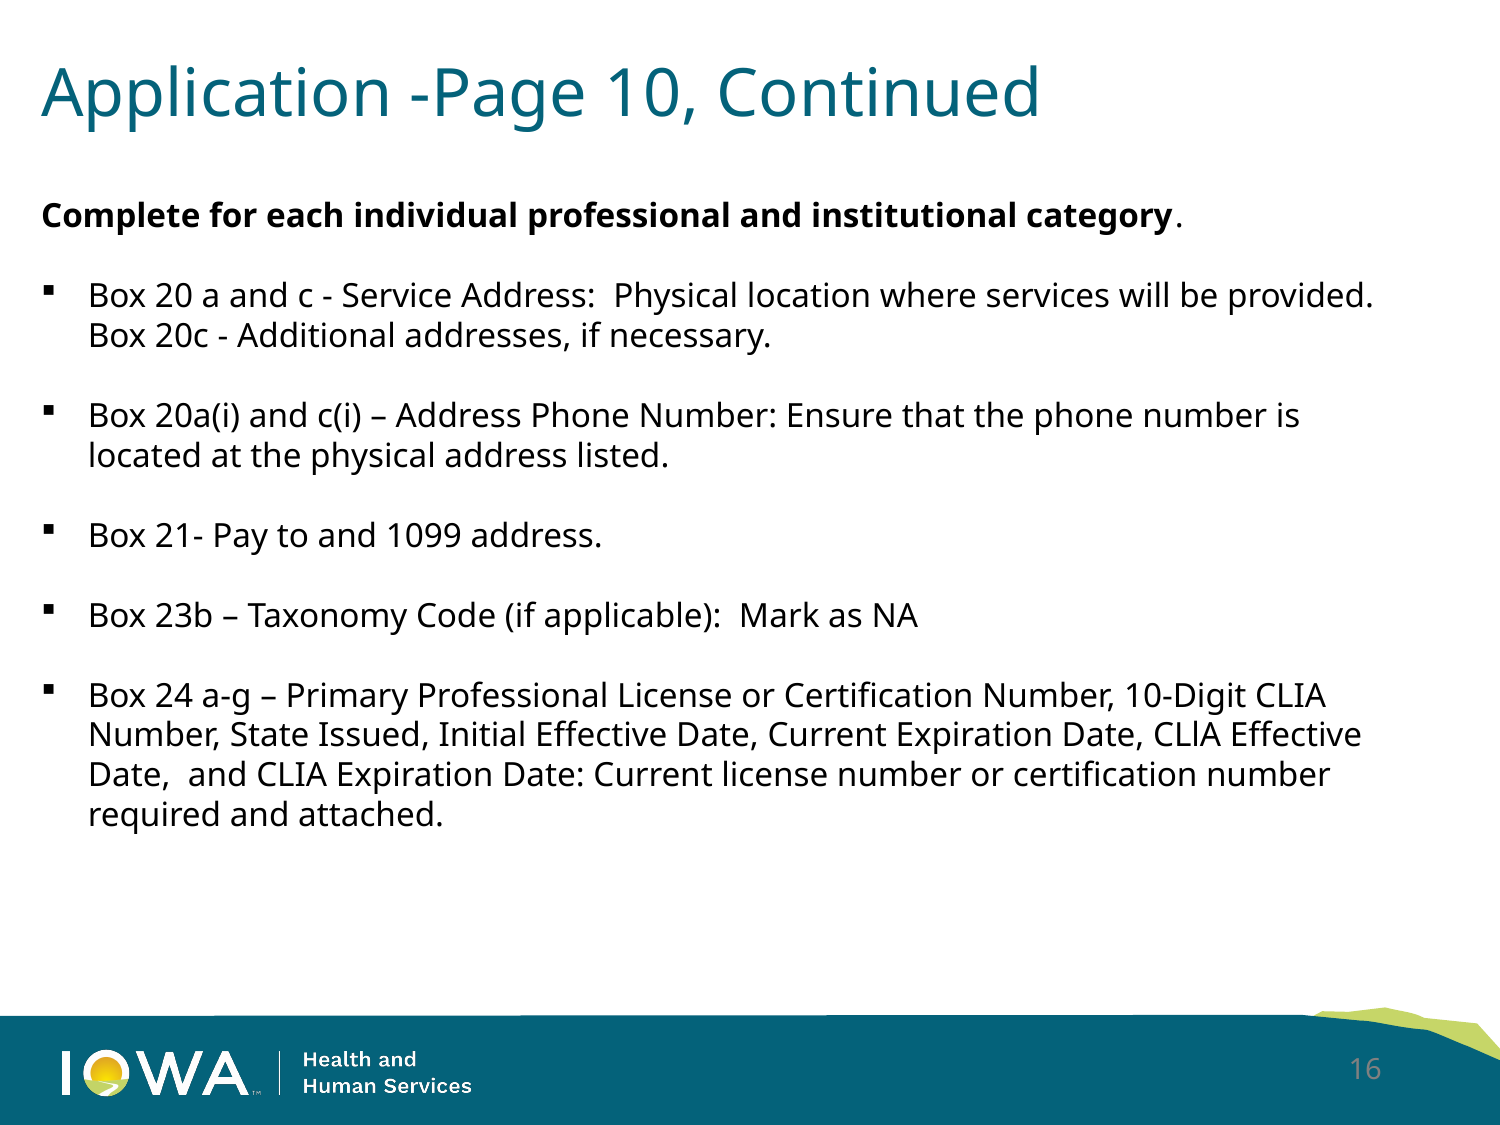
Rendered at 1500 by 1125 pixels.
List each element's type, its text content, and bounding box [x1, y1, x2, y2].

picture [351, 1053, 357, 1066]
picture [344, 1083, 349, 1092]
picture [397, 1056, 401, 1066]
picture [334, 1083, 343, 1092]
picture [399, 1083, 408, 1092]
picture [137, 1052, 202, 1094]
picture [84, 1050, 129, 1096]
picture [320, 1058, 329, 1065]
picture [305, 1079, 316, 1092]
picture [203, 1052, 247, 1094]
picture [320, 1083, 325, 1092]
picture [355, 1083, 361, 1092]
slide_number 16 [1059, 1042, 1397, 1103]
text_box Complete for each individual professional and institutional category. Box 20 a and c - Service Address: Physical location where services will be provided. Box 20c - Additional addresses, if necessary. Box 20a(i) and c(i) – Address Phone Number: Ensure that the phone number is located at the physical address listed. Box 21- Pay to and 1099 address. Box 23b – Taxonomy Code (if applicable): Mark as NA Box 24 a-g – Primary Professional License or Certification Number, 10-Digit CLIA Number, State Issued, Initial Effective Date, Current Expiration Date, CLlA Effective Date, and CLIA Expiration Date: Current license number or certification number required and attached. [26, 187, 1431, 1041]
picture [63, 1052, 69, 1094]
picture [305, 1053, 316, 1066]
picture [450, 1083, 459, 1092]
picture [370, 1083, 375, 1092]
text_box Application -Page 10, Continued [26, 33, 1295, 158]
picture [385, 1080, 395, 1092]
picture [405, 1056, 410, 1064]
picture [438, 1083, 446, 1092]
picture [366, 1056, 370, 1066]
